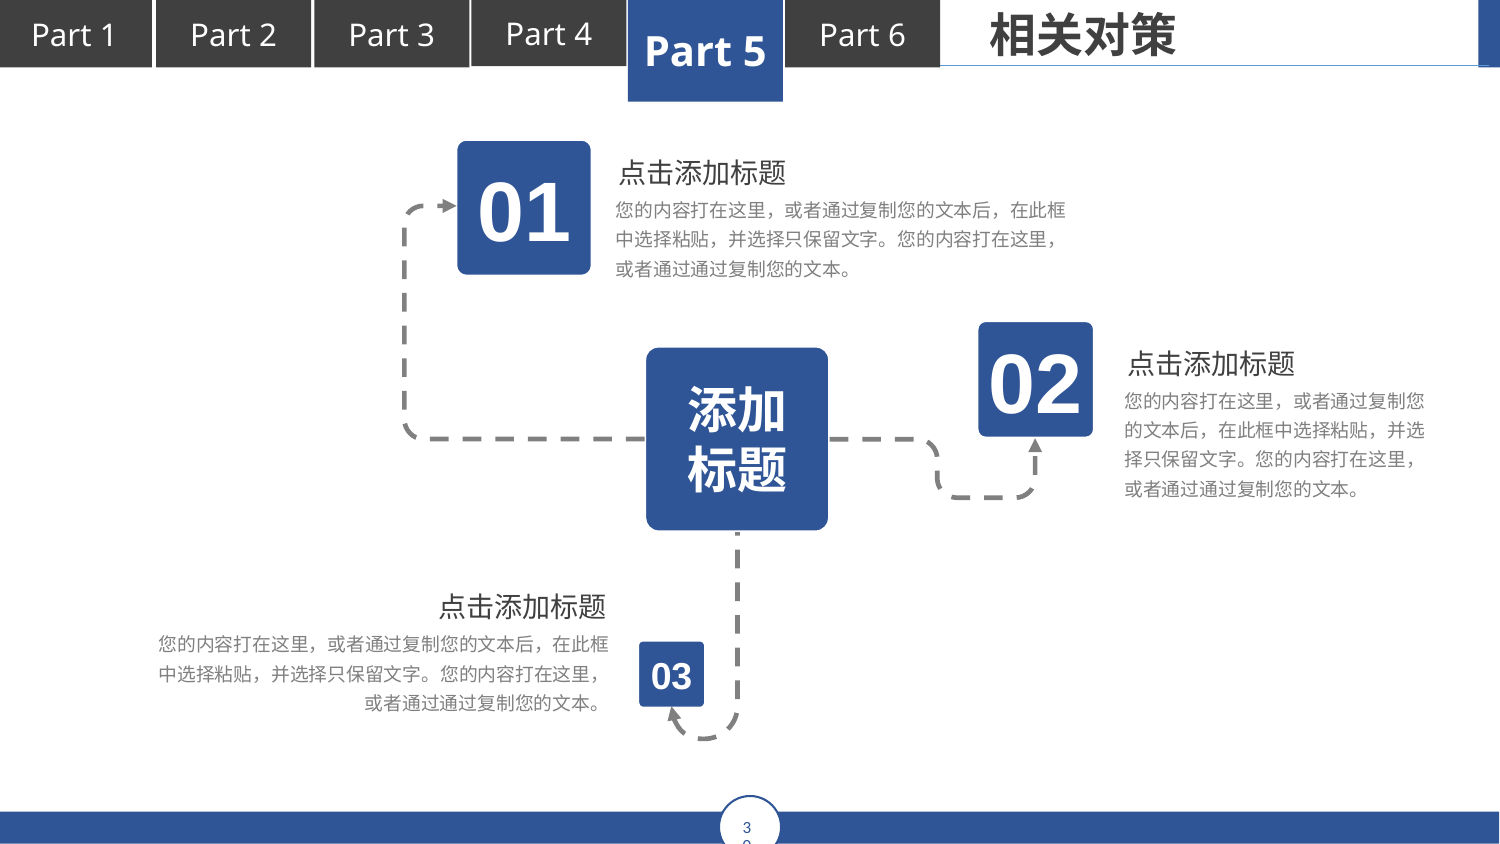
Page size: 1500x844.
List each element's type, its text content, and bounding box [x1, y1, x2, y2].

text_box [667, 532, 738, 740]
text_box [829, 438, 1042, 499]
text_box 03 [637, 640, 696, 709]
text_box 点击添加标题 [1102, 329, 1321, 380]
text_box 01 [455, 139, 593, 277]
text_box 相关对策 [978, 0, 1189, 68]
text_box 添加 标题 [644, 346, 830, 532]
text_box 您的内容打在这里，或者通过复制您的文本后，在此框中选择粘贴，并选择只保留文字。您的内容打在这里，或者通过通过复制您的文本。 [1113, 377, 1441, 506]
text_box 您的内容打在这里，或者通过复制您的文本后，在此框中选择粘贴，并选择只保留文字。您的内容打在这里，或者通过通过复制您的文本。 [129, 620, 620, 720]
text_box [404, 199, 645, 440]
text_box 02 [976, 320, 1095, 439]
text_box 您的内容打在这里，或者通过复制您的文本后，在此框中选择粘贴，并选择只保留文字。您的内容打在这里，或者通过通过复制您的文本。 [604, 186, 1095, 286]
text_box 点击添加标题 [413, 572, 632, 624]
text_box 点击添加标题 [593, 138, 812, 189]
